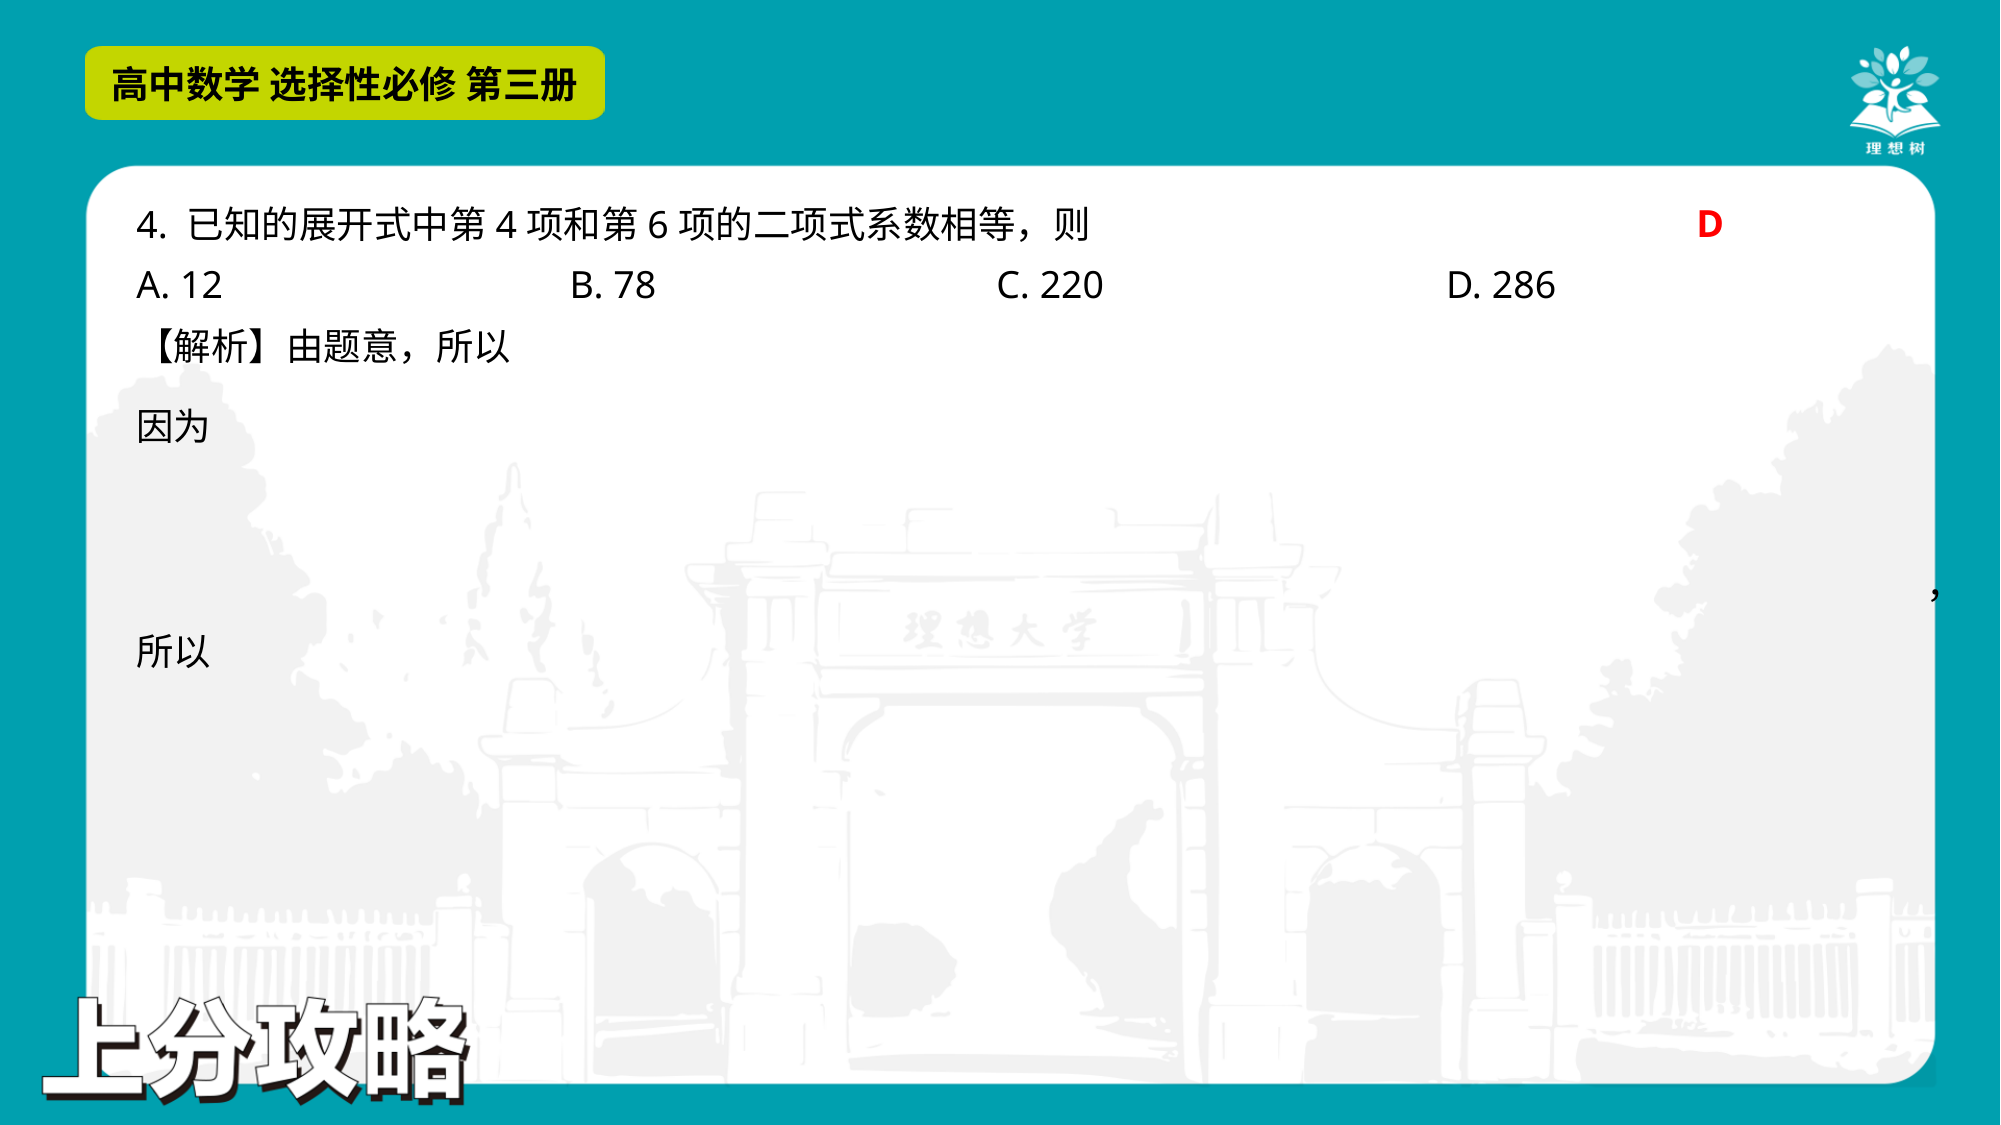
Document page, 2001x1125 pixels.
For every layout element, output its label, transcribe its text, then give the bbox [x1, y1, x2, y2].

text_box D [1683, 176, 1738, 238]
text_box A. 12 B. 78 C. 220 D. 286 [136, 239, 1865, 299]
picture [0, 0, 2000, 1125]
